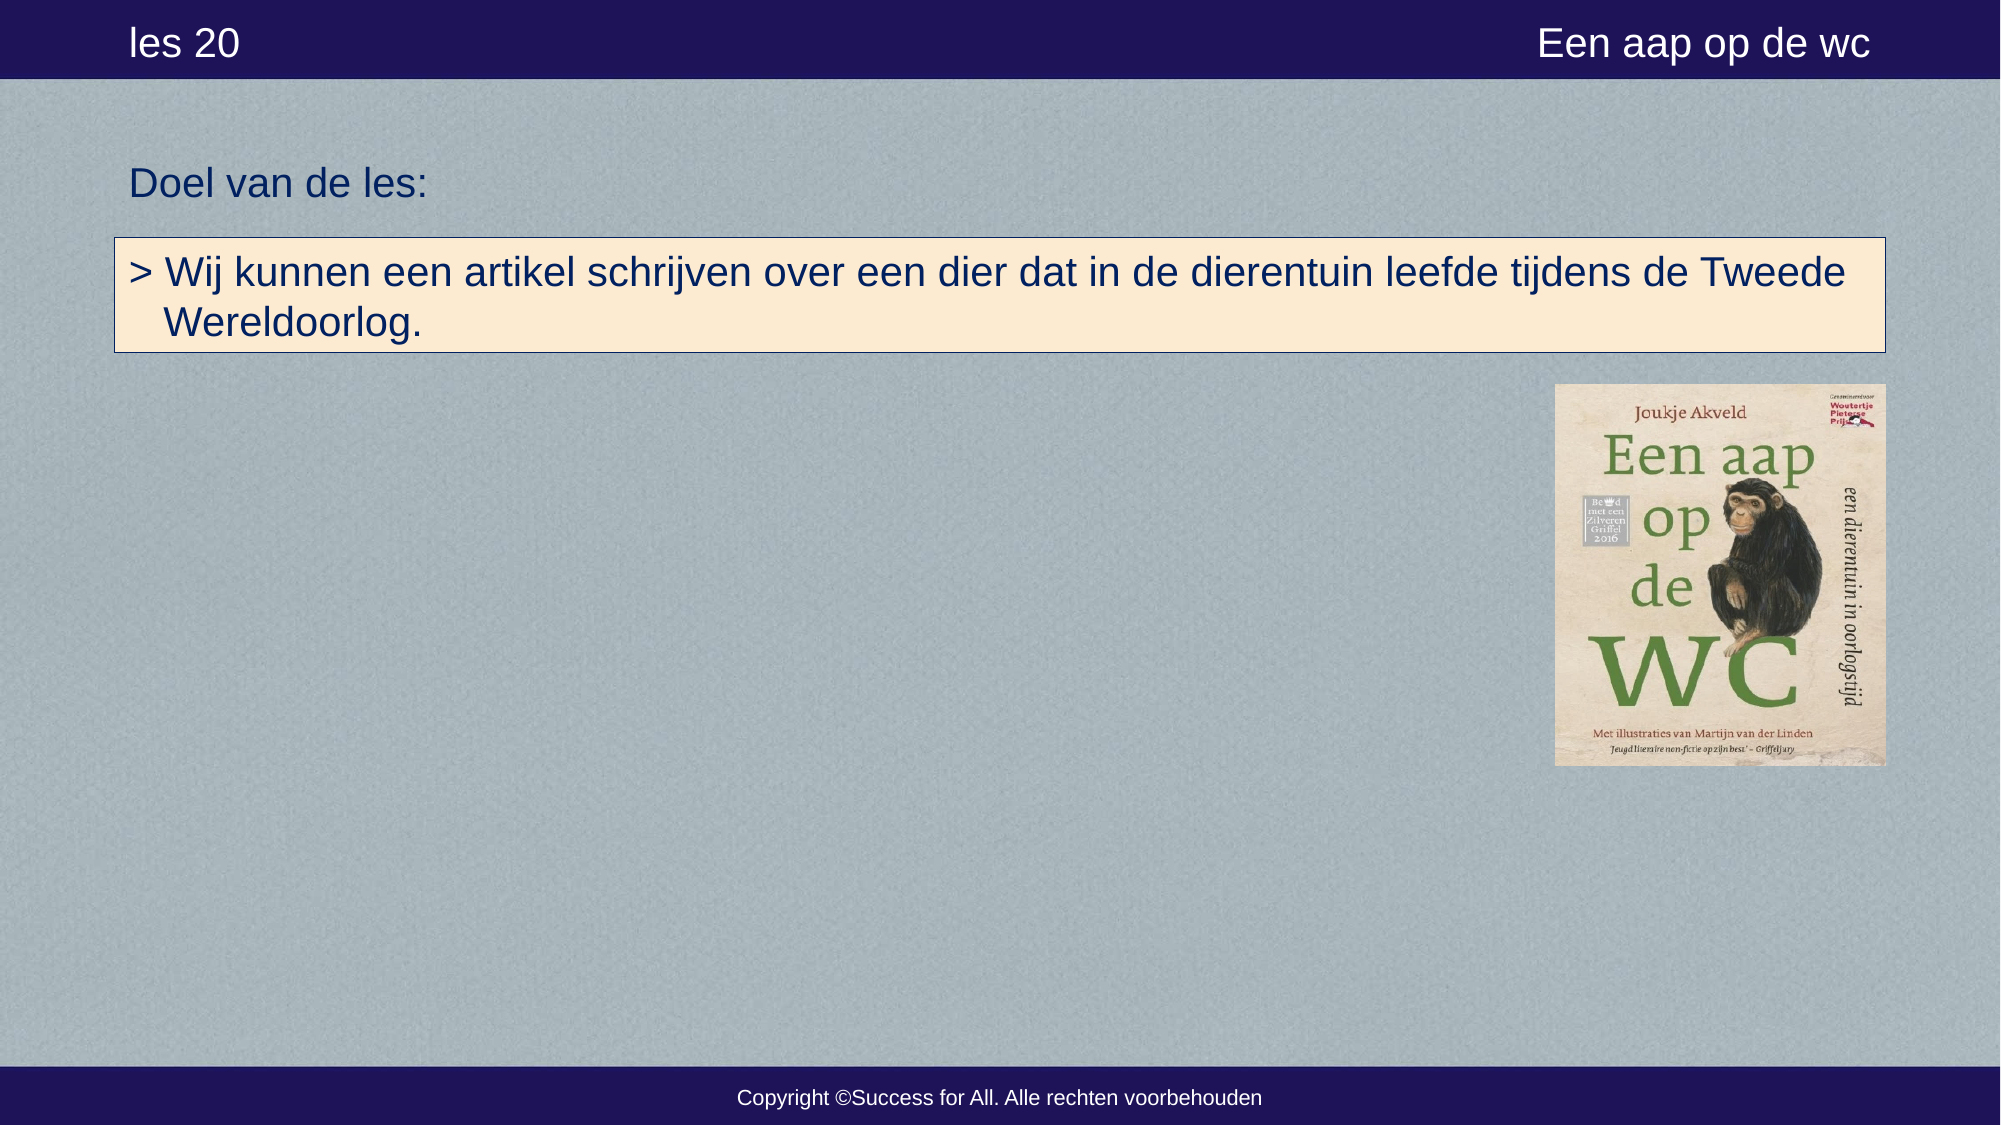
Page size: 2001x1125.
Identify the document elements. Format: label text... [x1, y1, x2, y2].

text_box > Wij kunnen een artikel schrijven over een dier dat in de dierentuin leefde tijdens de Tweede Wereldoorlog. [114, 237, 1886, 353]
text_box Copyright ©Success for All. Alle rechten voorbehouden [0, 1076, 2000, 1125]
text_box les 20 [114, 8, 354, 73]
text_box Doel van de les: [113, 148, 1635, 214]
picture [0, 0, 2001, 1125]
text_box Een aap op de wc [999, 8, 1886, 73]
